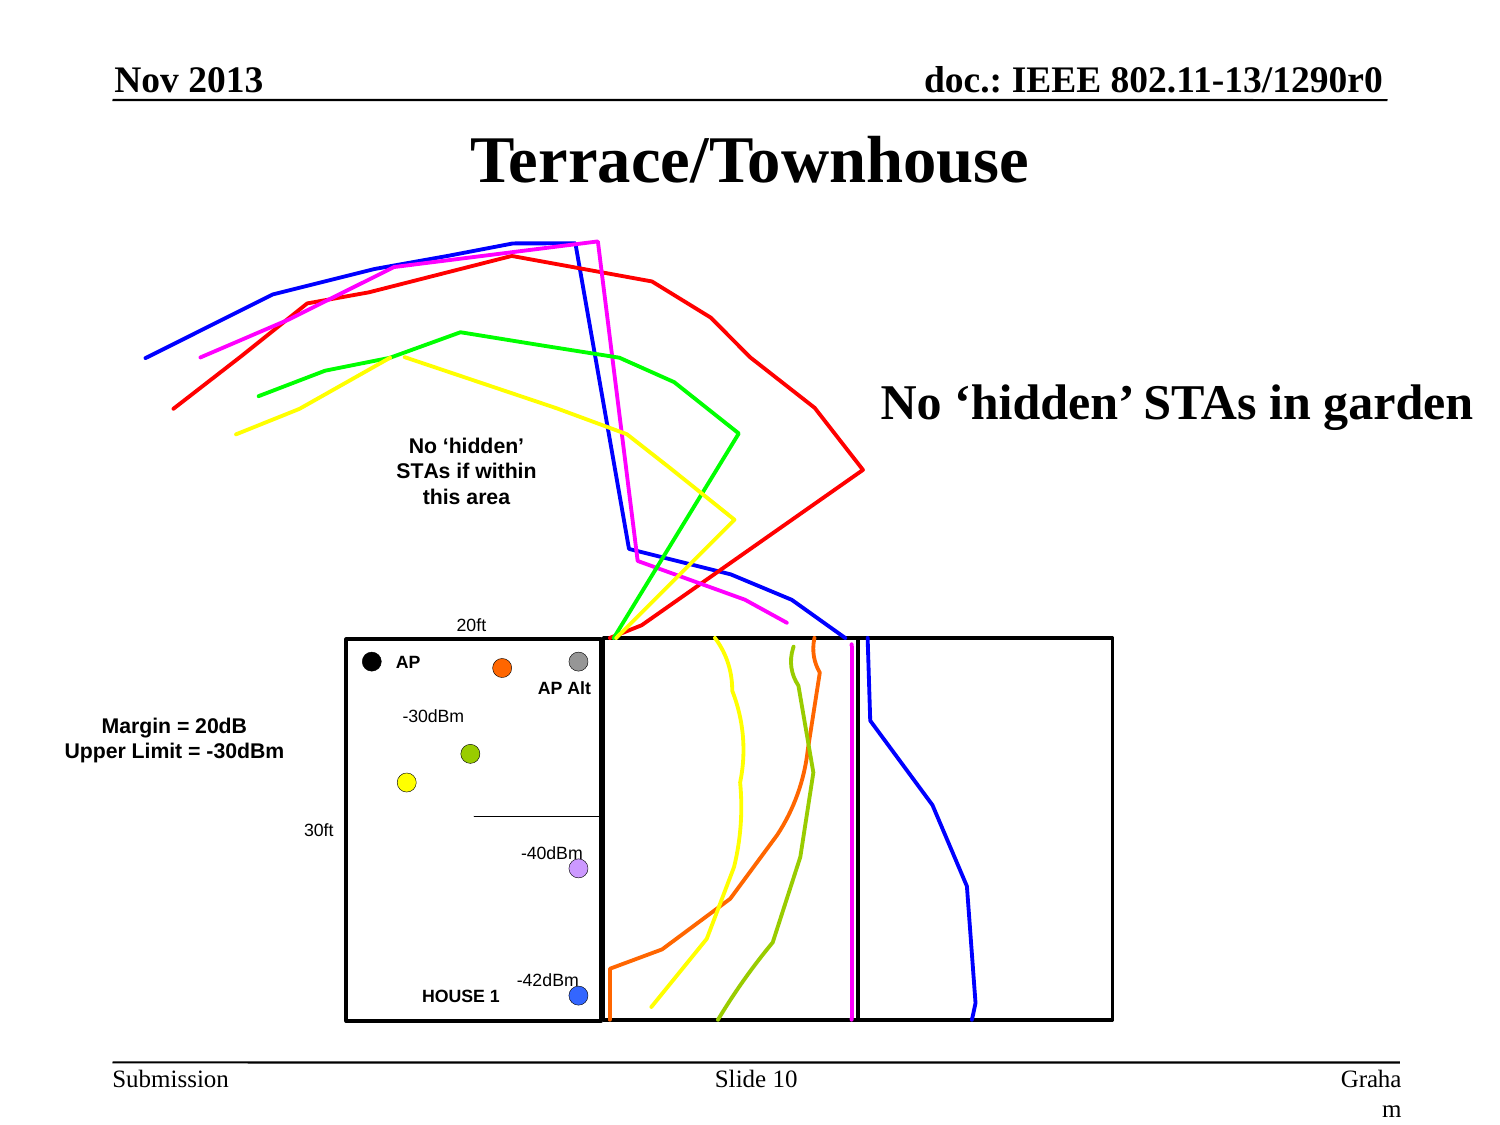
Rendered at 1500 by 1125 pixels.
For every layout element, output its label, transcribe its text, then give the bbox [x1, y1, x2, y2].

slide_number Slide 10 [712, 1061, 800, 1093]
footer Graham Smith, DSP Group [1324, 1061, 1402, 1093]
text_box No ‘hidden’ STAs in garden [1121, 362, 1489, 438]
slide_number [114, 54, 286, 101]
picture [62, 237, 1117, 1026]
title Terrace/Townhouse [112, 112, 1388, 200]
